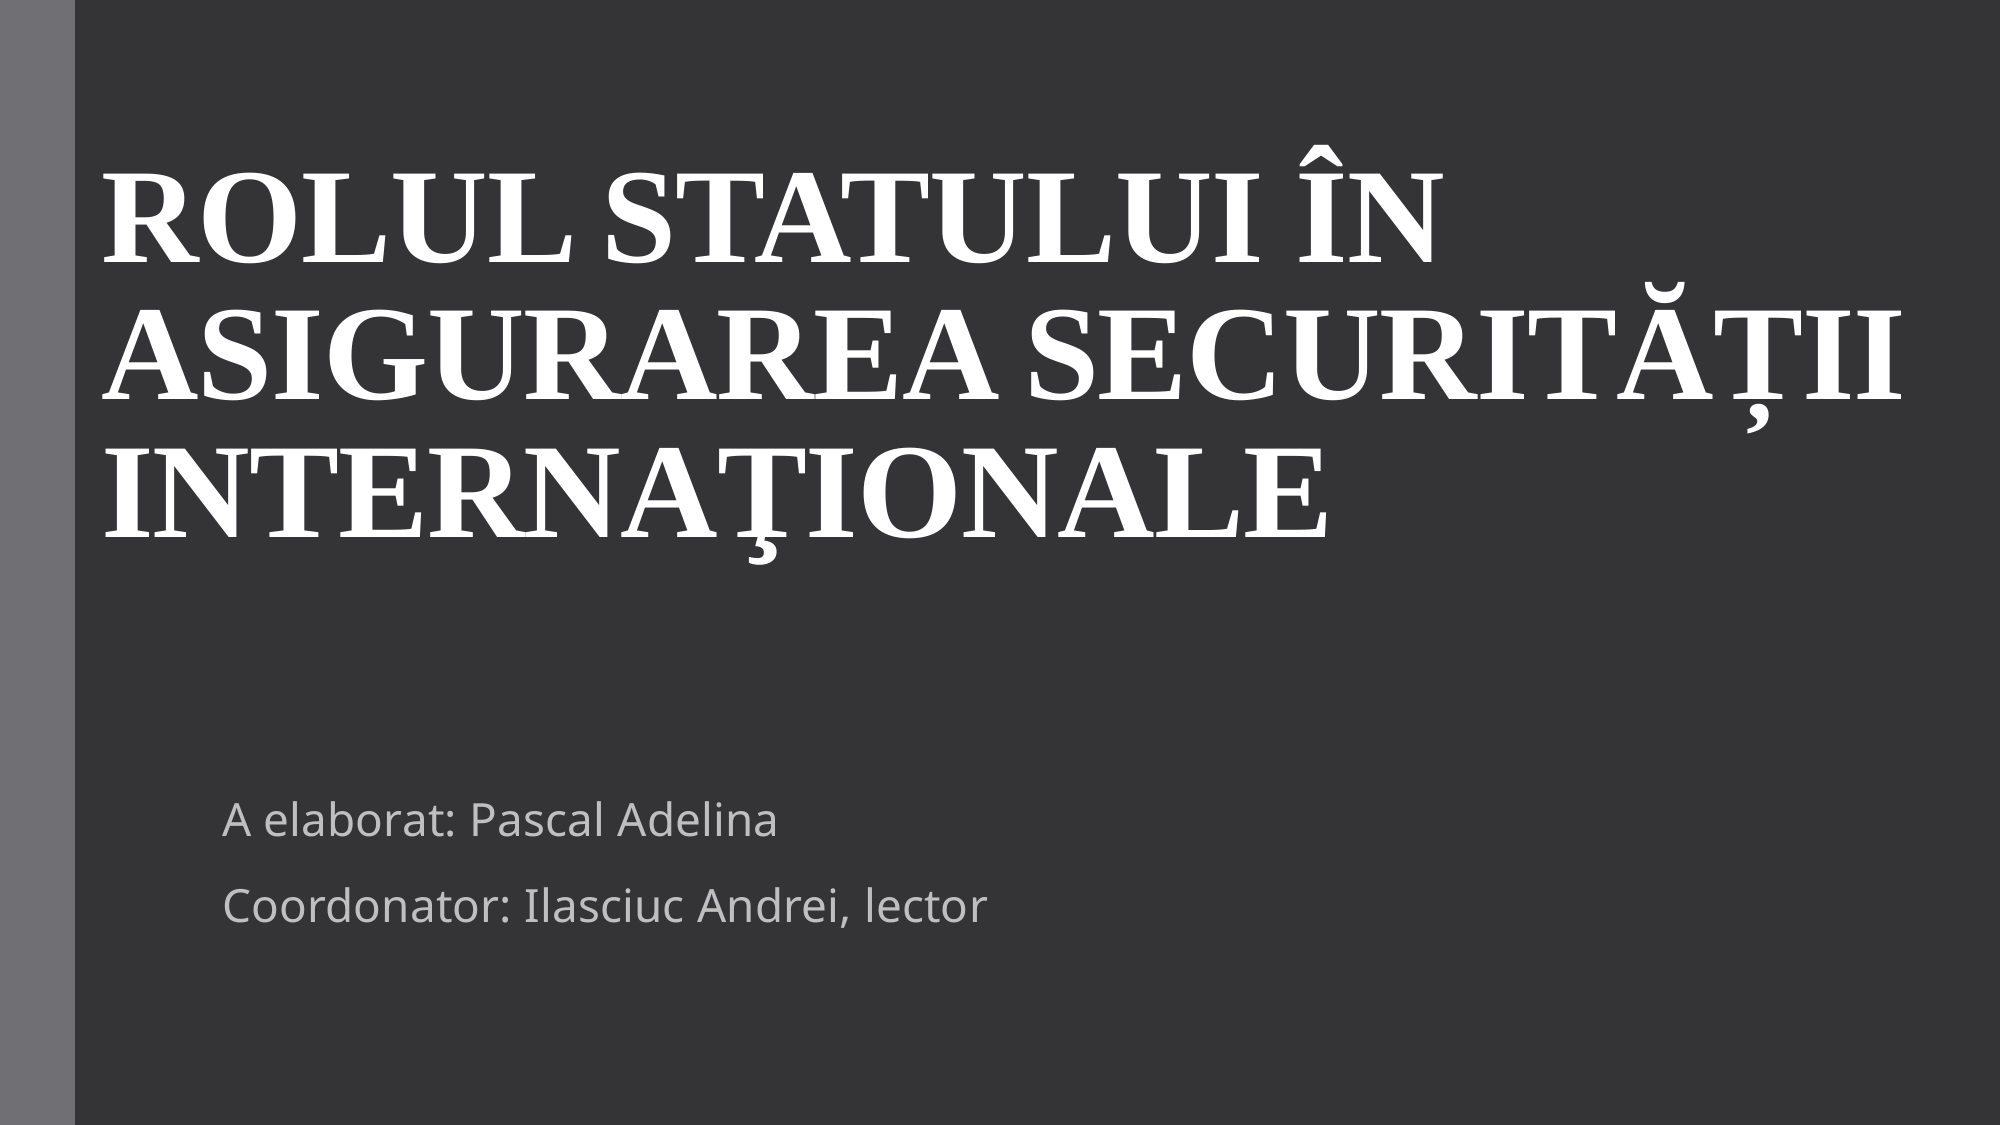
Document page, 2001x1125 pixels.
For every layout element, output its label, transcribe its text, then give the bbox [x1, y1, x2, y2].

title ROLUL STATULUI ÎN ASIGURAREA SECURITĂȚII INTERNAŢIONALE [86, 71, 1958, 735]
subtitle A elaborat: Pascal Adelina Coordonator: Ilasciuc Andrei, lector [206, 787, 1752, 1065]
